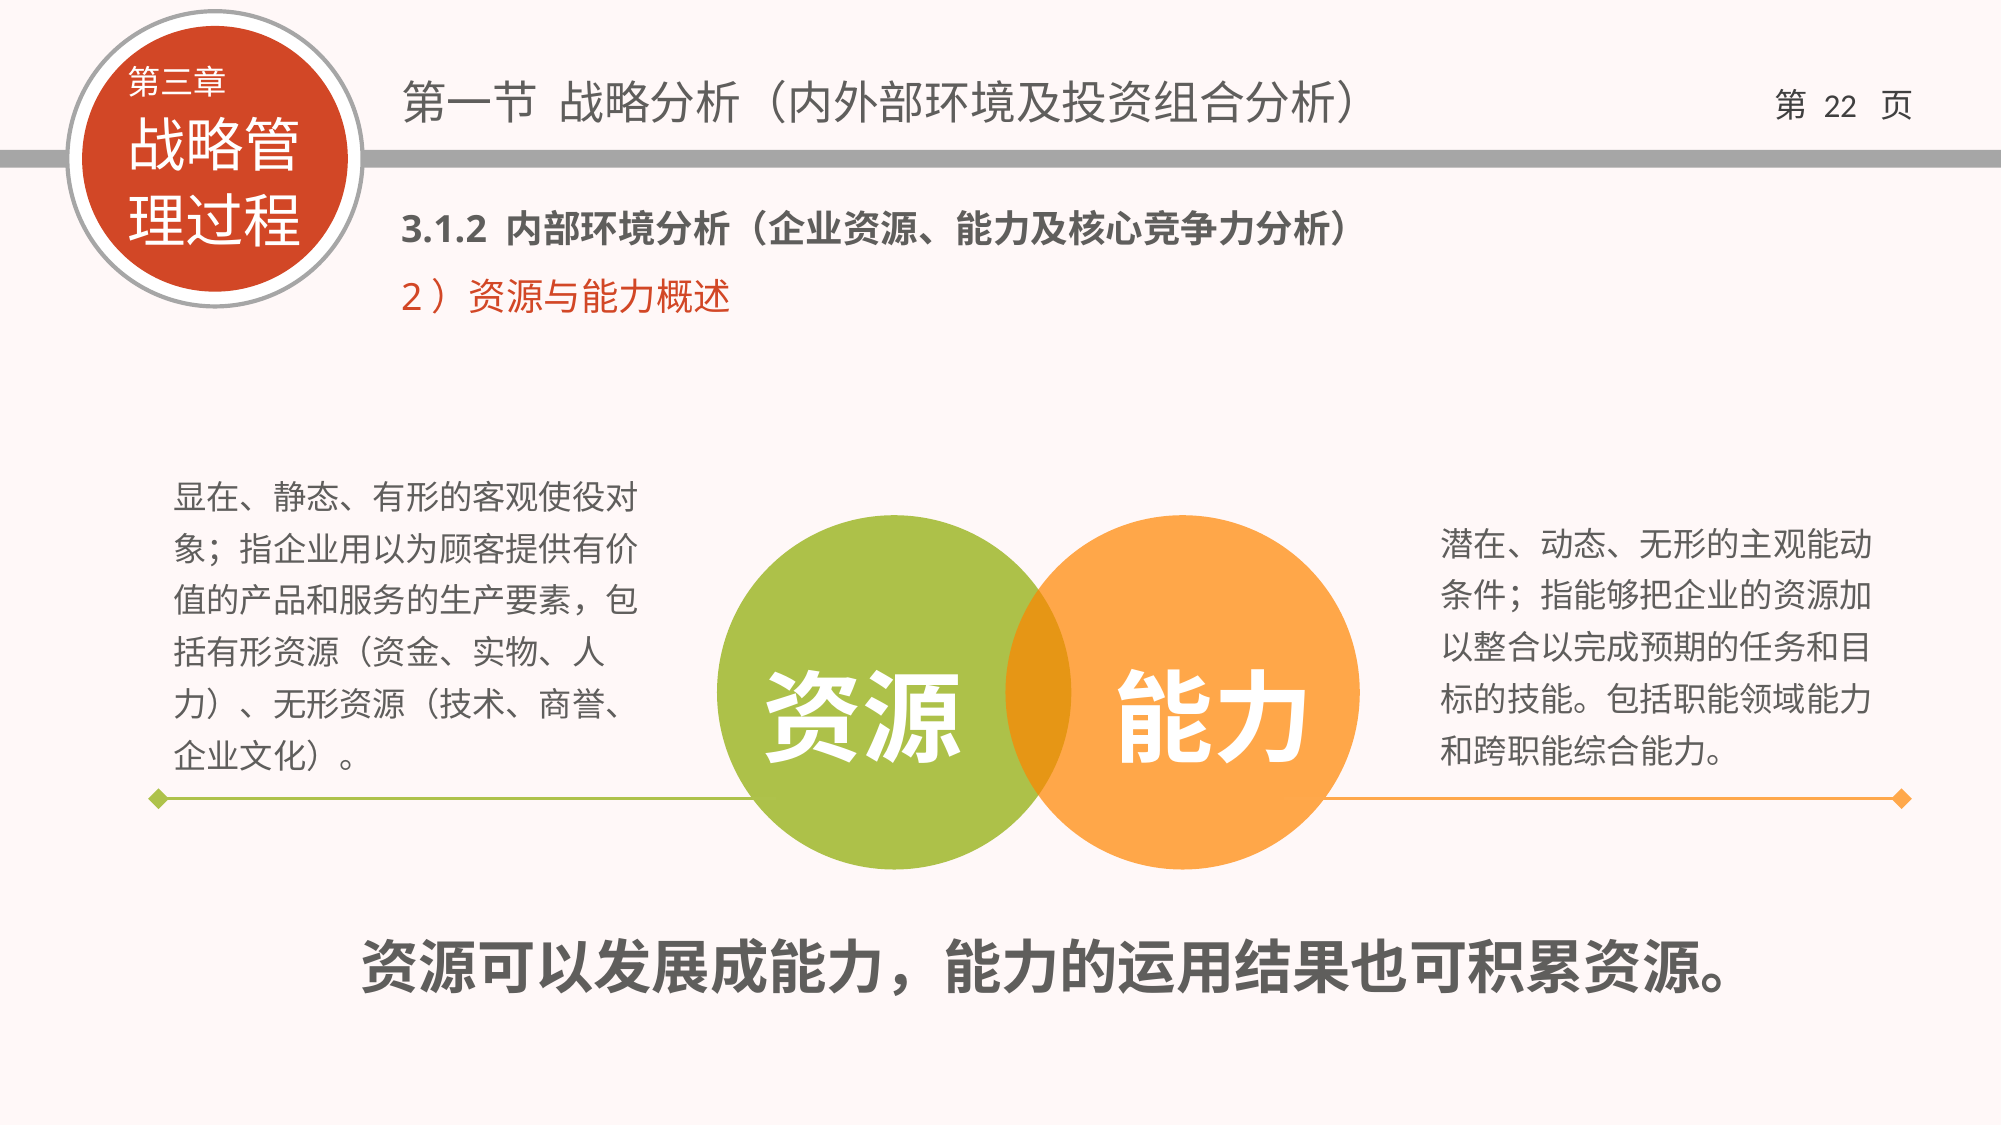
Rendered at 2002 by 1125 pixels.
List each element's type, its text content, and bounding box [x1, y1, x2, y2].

text_box 2）资源与能力概述 [386, 251, 800, 326]
text_box 显在、静态、有形的客观使役对象；指企业用以为顾客提供有价值的产品和服务的生产要素，包括有形资源（资金、实物、人力）、无形资源（技术、商誉、企业文化）。 [158, 456, 682, 783]
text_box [716, 514, 1361, 870]
text_box 3.1.2 内部环境分析（企业资源、能力及核心竞争力分析） [386, 184, 1426, 258]
text_box 资源可以发展成能力，能力的运用结果也可积累资源。 [158, 901, 1961, 1008]
text_box 潜在、动态、无形的主观能动条件；指能够把企业的资源加以整合以完成预期的任务和目标的技能。包括职能领域能力和跨职能综合能力。 [1425, 503, 1911, 778]
